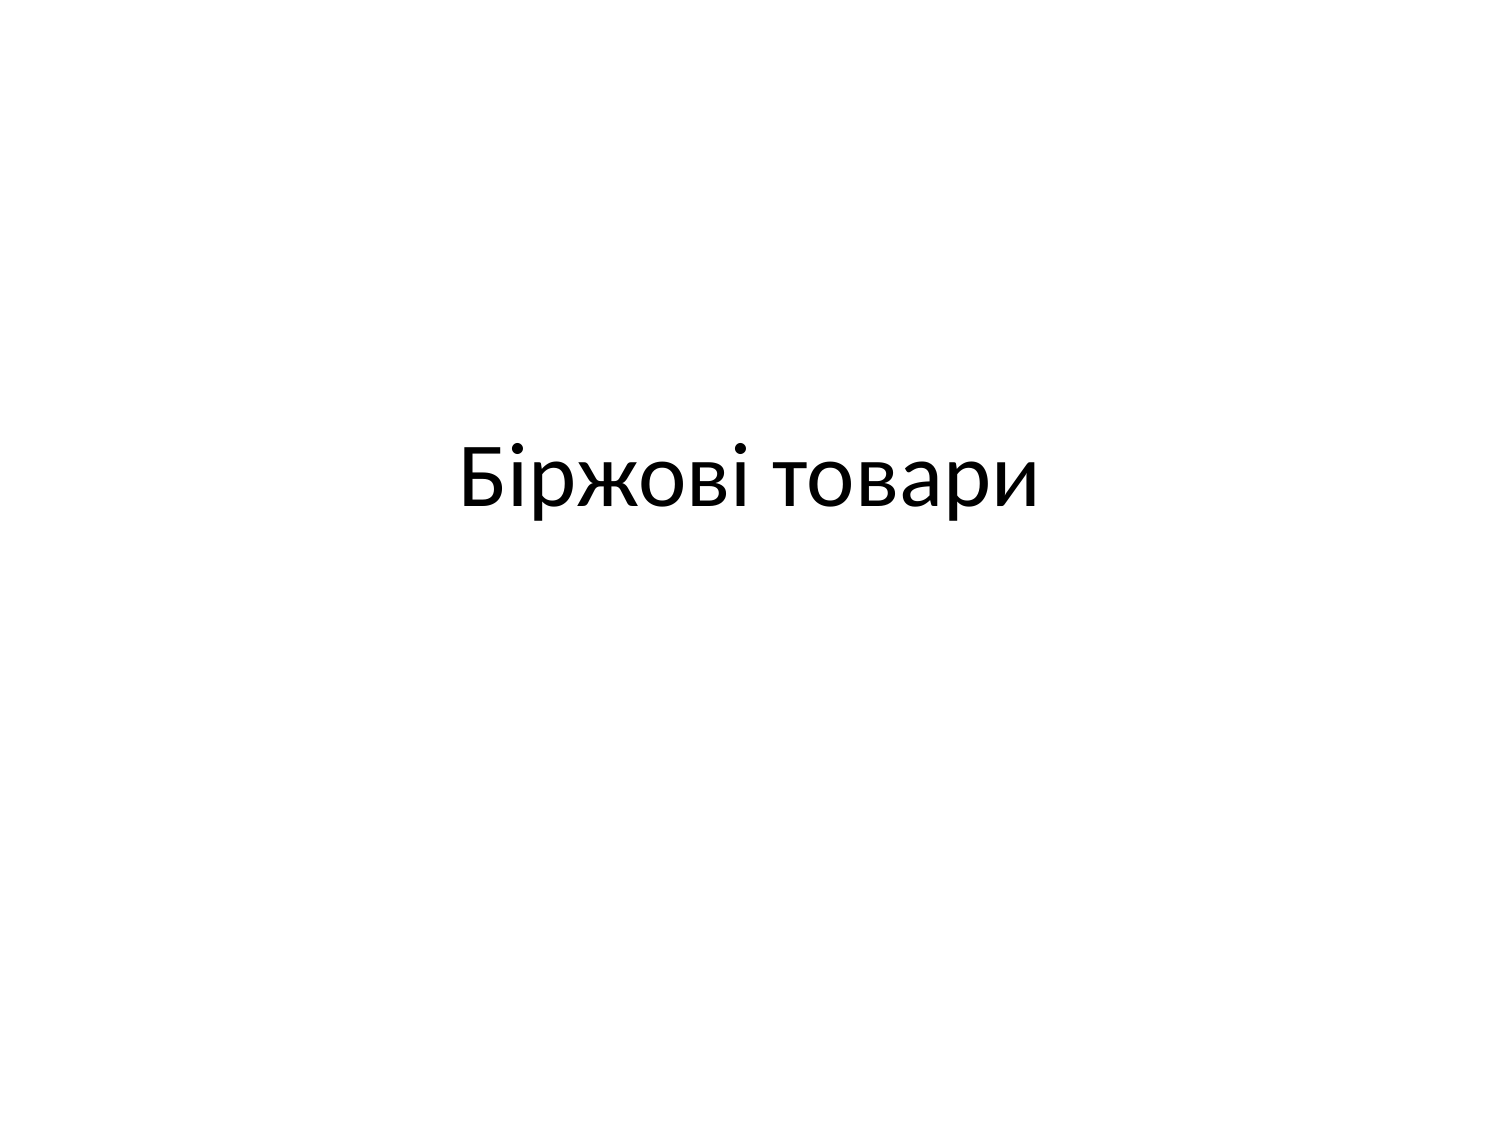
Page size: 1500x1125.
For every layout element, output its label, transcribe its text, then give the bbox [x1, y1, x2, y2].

title Біржові товари [112, 349, 1388, 591]
